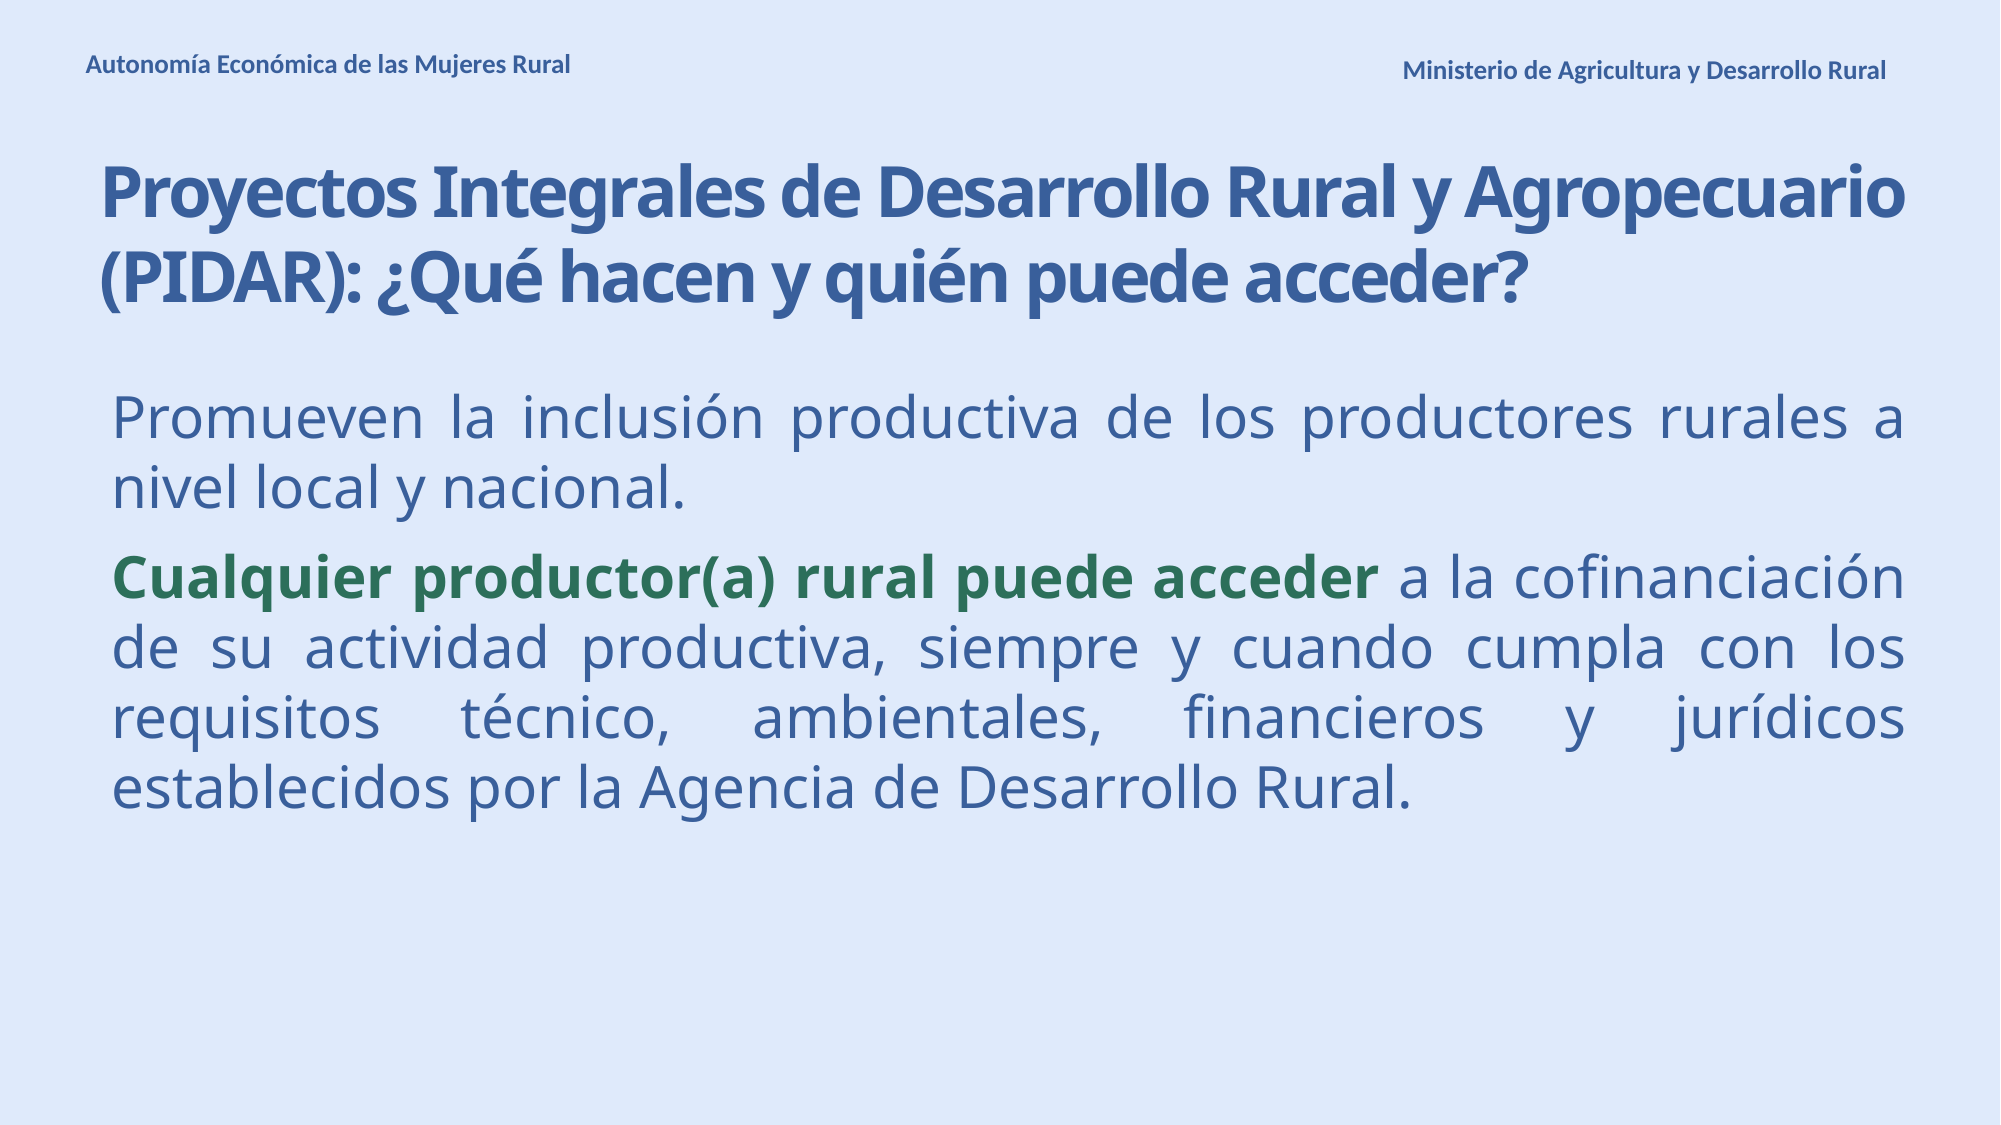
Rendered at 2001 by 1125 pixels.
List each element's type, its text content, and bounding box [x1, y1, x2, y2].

text_box Autonomía Económica de las Mujeres Rural [70, 38, 593, 86]
text_box Ministerio de Agricultura y Desarrollo Rural [1387, 44, 1902, 93]
text_box Proyectos Integrales de Desarrollo Rural y Agropecuario (PIDAR): ¿Qué hacen y quién puede acceder? [84, 139, 1922, 325]
text_box Promueven la inclusión productiva de los productores rurales a nivel local y nacional. Cualquier productor(a) rural puede acceder a la cofinanciación de su actividad productiva, siempre y cuando cumpla con los requisitos técnico, ambientales, financieros y jurídicos establecidos por la Agencia de Desarrollo Rural. [96, 373, 1922, 856]
